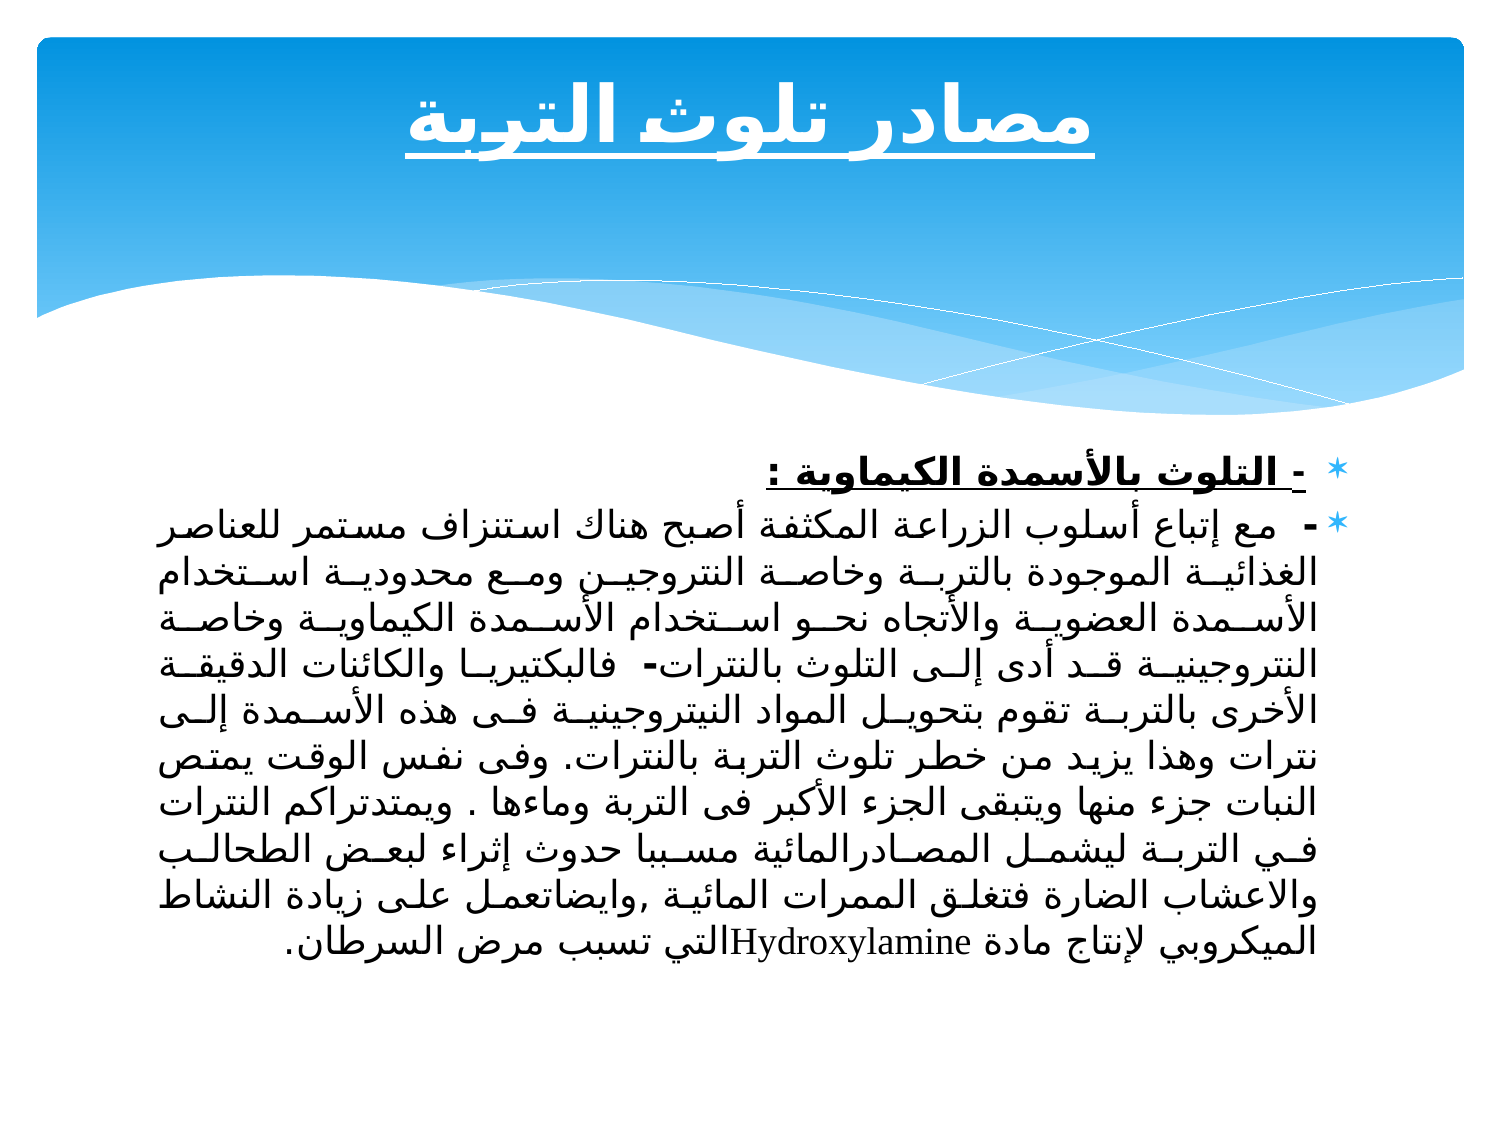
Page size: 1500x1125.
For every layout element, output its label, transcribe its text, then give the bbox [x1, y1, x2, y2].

list - التلوث بالأسمدة الكيماوية : - مع إتباع أسلوب الزراعة المكثفة أصبح هناك استنزاف مستمر للعناصر الغذائية الموجودة بالتربة وخاصة النتروجين ومع محدودية استخدام الأسمدة العضوية والأتجاه نحو استخدام الأسمدة الكيماوية وخاصة النتروجينية قد أدى إلى التلوث بالنترات- فالبكتيريا والكائنات الدقيقة الأخرى بالتربة تقوم بتحويل المواد النيتروجينية فى هذه الأسمدة إلى نترات وهذا يزيد من خطر تلوث التربة بالنترات. وفى نفس الوقت يمتص النبات جزء منها ويتبقى الجزء الأكبر فى التربة وماءها . ويمتدتراكم النترات في التربة ليشمل المصادرالمائية مسببا حدوث إثراء لبعض الطحالب والاعشاب الضارة فتغلق الممرات المائية ,وايضاتعمل على زيادة النشاط الميكروبي لإنتاج مادة Hydroxylamineالتي تسبب مرض السرطان. [143, 438, 1359, 1005]
title مصادر تلوث التربة [75, 55, 1425, 261]
